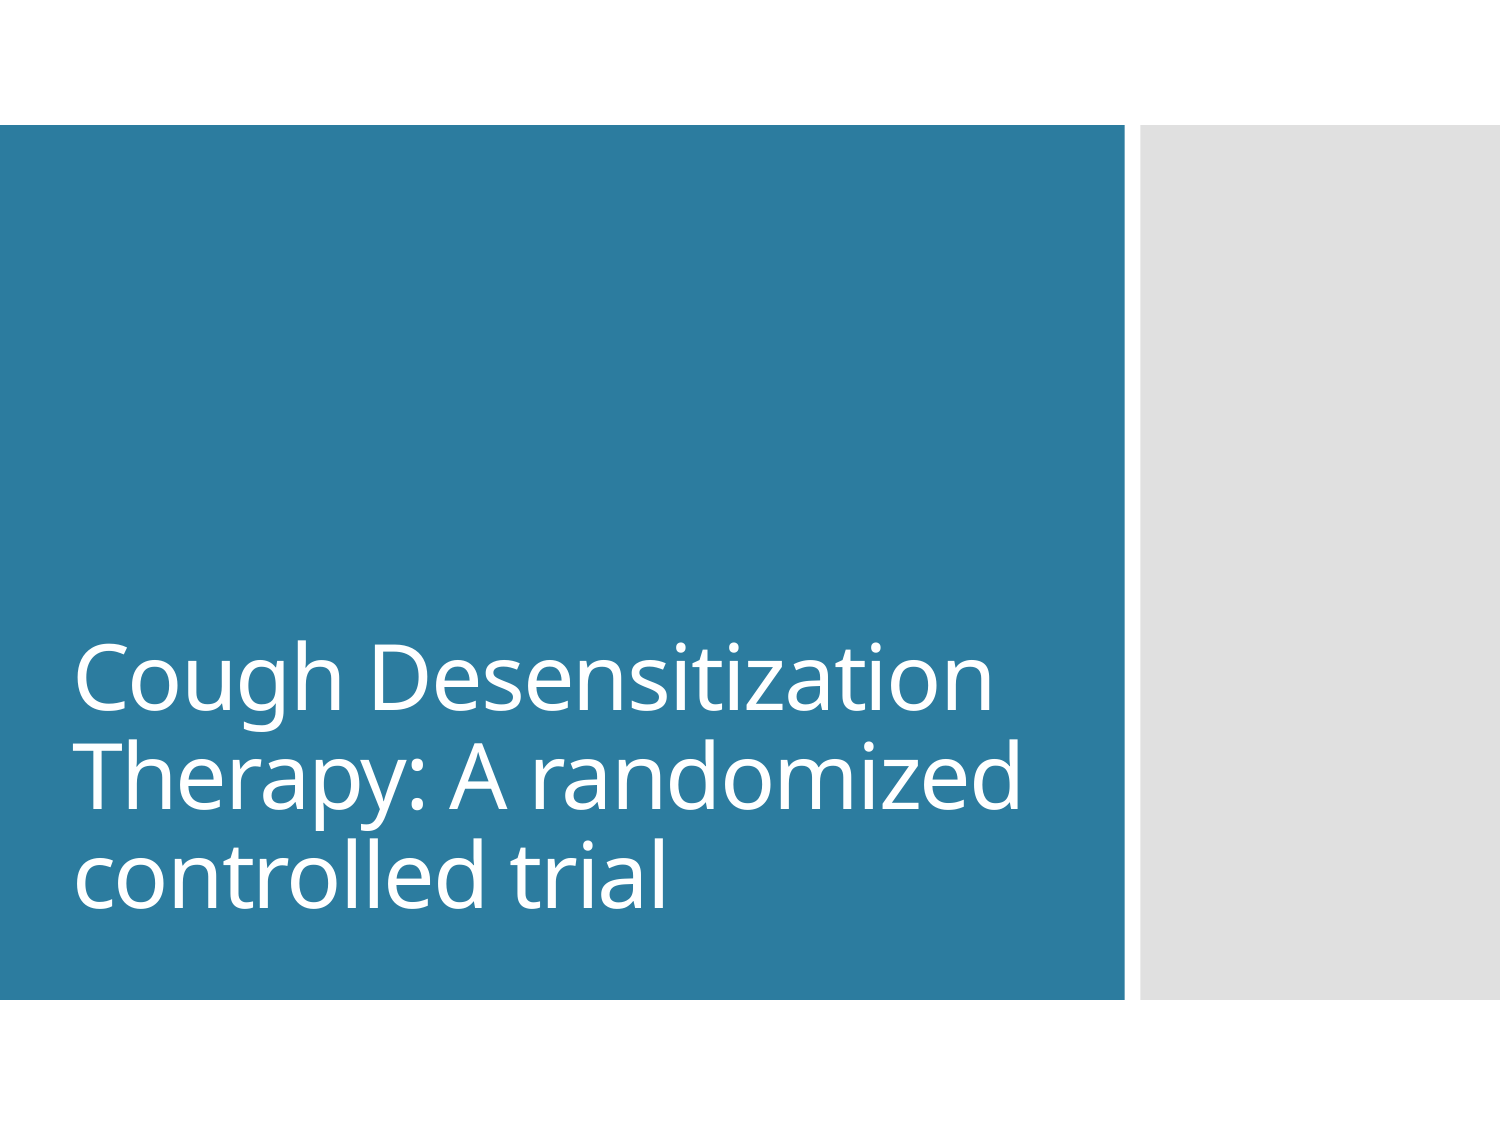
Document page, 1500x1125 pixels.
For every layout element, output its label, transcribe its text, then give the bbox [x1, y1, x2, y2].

title Cough Desensitization Therapy: A randomized controlled trial [57, 615, 1172, 937]
